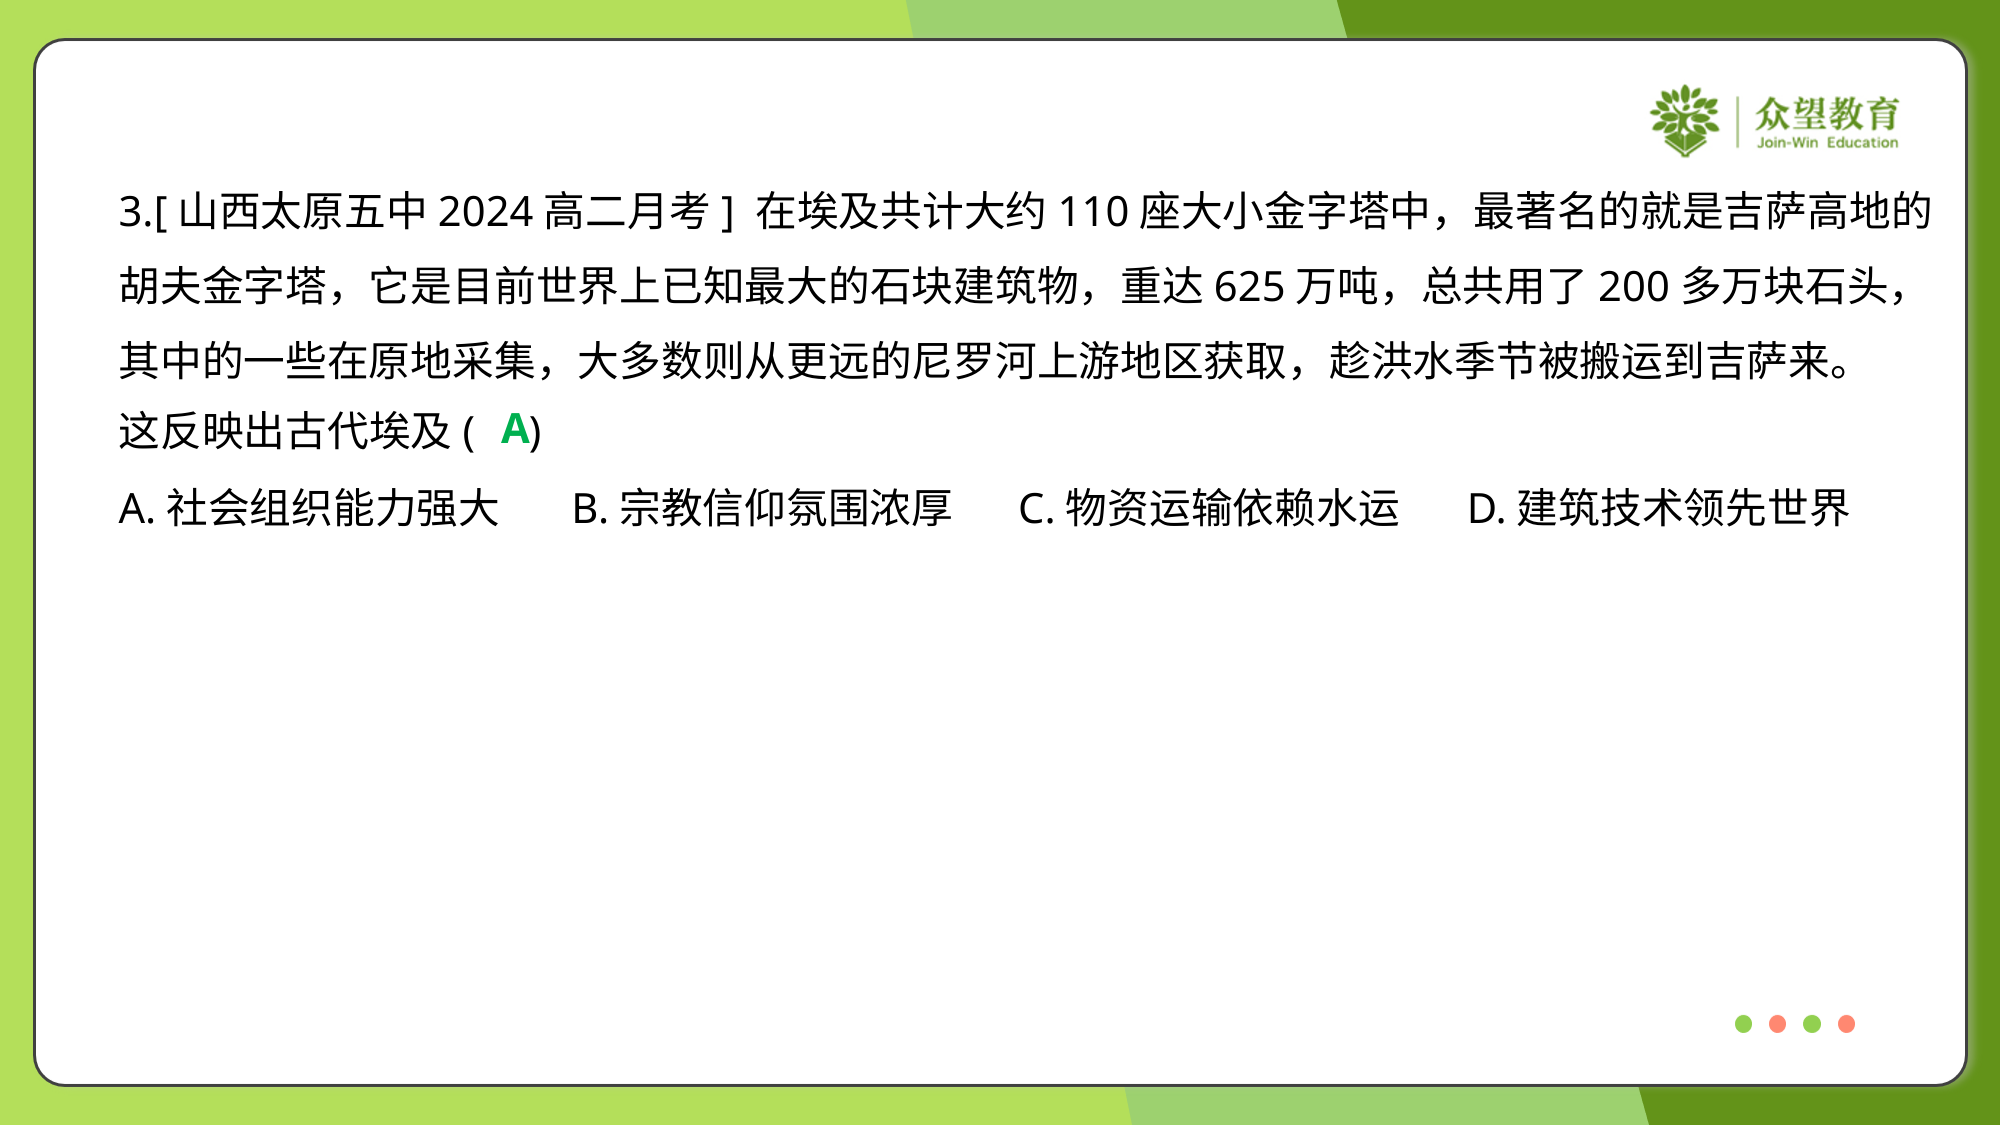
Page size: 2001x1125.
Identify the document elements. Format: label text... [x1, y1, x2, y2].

picture [0, 0, 2000, 1125]
text_box 3.[山西太原五中2024高二月考] 在埃及共计大约110座大小金字塔中，最著名的就是吉萨高地的 胡夫金字塔，它是目前世界上已知最大的石块建筑物，重达625万吨，总共用了200多万块石头， 其中的一些在原地采集，大多数则从更远的尼罗河上游地区获取，趁洪水季节被搬运到吉萨来。 这反映出古代埃及( ) [118, 159, 1883, 448]
text_box A [484, 381, 547, 446]
text_box A.社会组织能力强大 B.宗教信仰氛围浓厚 C.物资运输依赖水运 D.建筑技术领先世界 [118, 456, 1883, 524]
